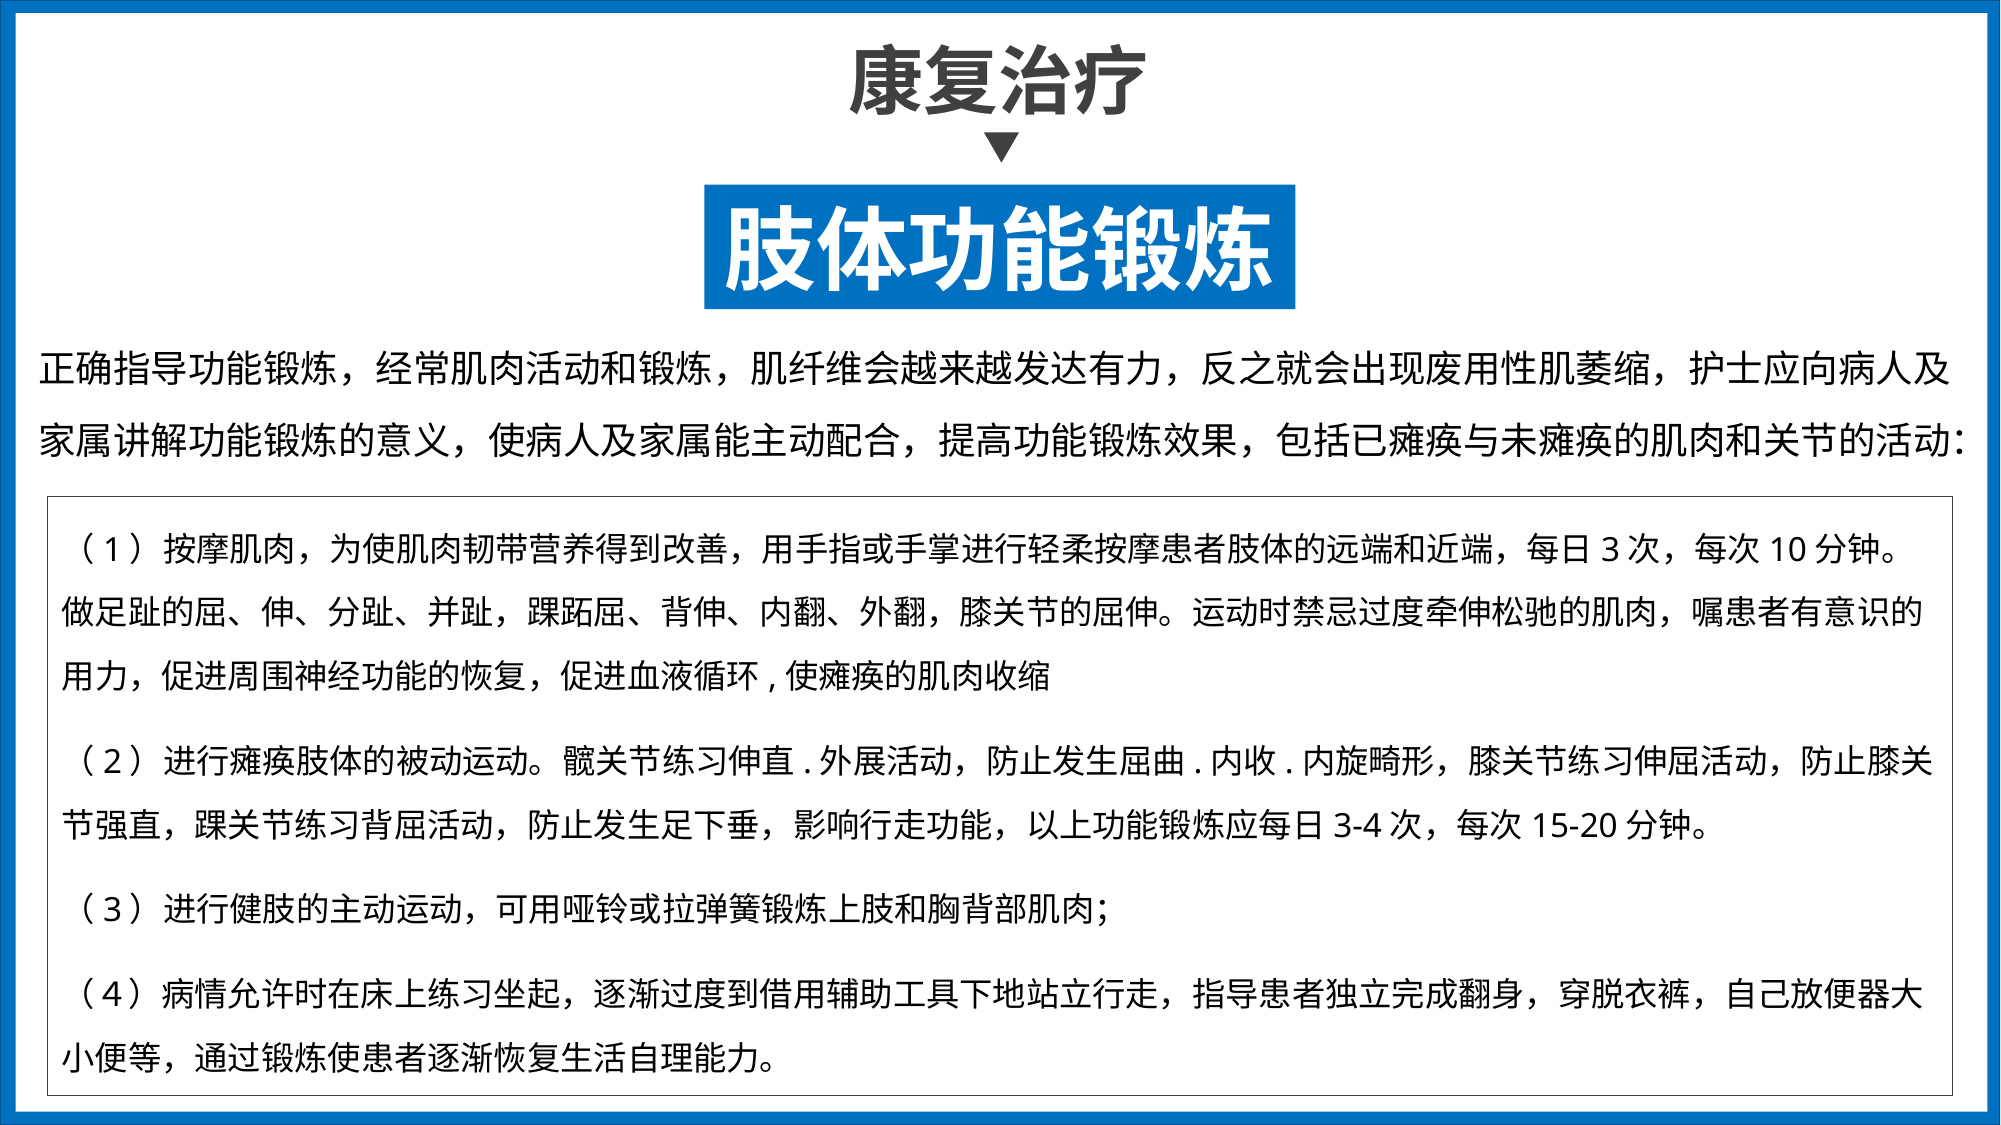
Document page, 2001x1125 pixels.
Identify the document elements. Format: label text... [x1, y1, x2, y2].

text_box （1）按摩肌肉，为使肌肉韧带营养得到改善，用手指或手掌进行轻柔按摩患者肢体的远端和近端，每日3次，每次10分钟。做足趾的屈、伸、分趾、并趾，踝跖屈、背伸、内翻、外翻，膝关节的屈伸。运动时禁忌过度牵伸松驰的肌肉，嘱患者有意识的用力，促进周围神经功能的恢复，促进血液循环,使瘫痪的肌肉收缩 （2）进行瘫痪肢体的被动运动。髋关节练习伸直.外展活动，防止发生屈曲.内收.内旋畸形，膝关节练习伸屈活动，防止膝关节强直，踝关节练习背屈活动，防止发生足下垂，影响行走功能，以上功能锻炼应每日3-4次，每次15-20分钟。 （3）进行健肢的主动运动，可用哑铃或拉弹簧锻炼上肢和胸背部肌肉； （４）病情允许时在床上练习坐起，逐渐过度到借用辅助工具下地站立行走，指导患者独立完成翻身，穿脱衣裤，自己放便器大小便等，通过锻炼使患者逐渐恢复生活自理能力。 [47, 496, 1953, 1096]
text_box 肢体功能锻炼 [704, 184, 1296, 310]
text_box 正确指导功能锻炼，经常肌肉活动和锻炼，肌纤维会越来越发达有力，反之就会出现废用性肌萎缩，护士应向病人及家属讲解功能锻炼的意义，使病人及家属能主动配合，提高功能锻炼效果，包括已瘫痪与未瘫痪的肌肉和关节的活动： [23, 310, 1977, 470]
